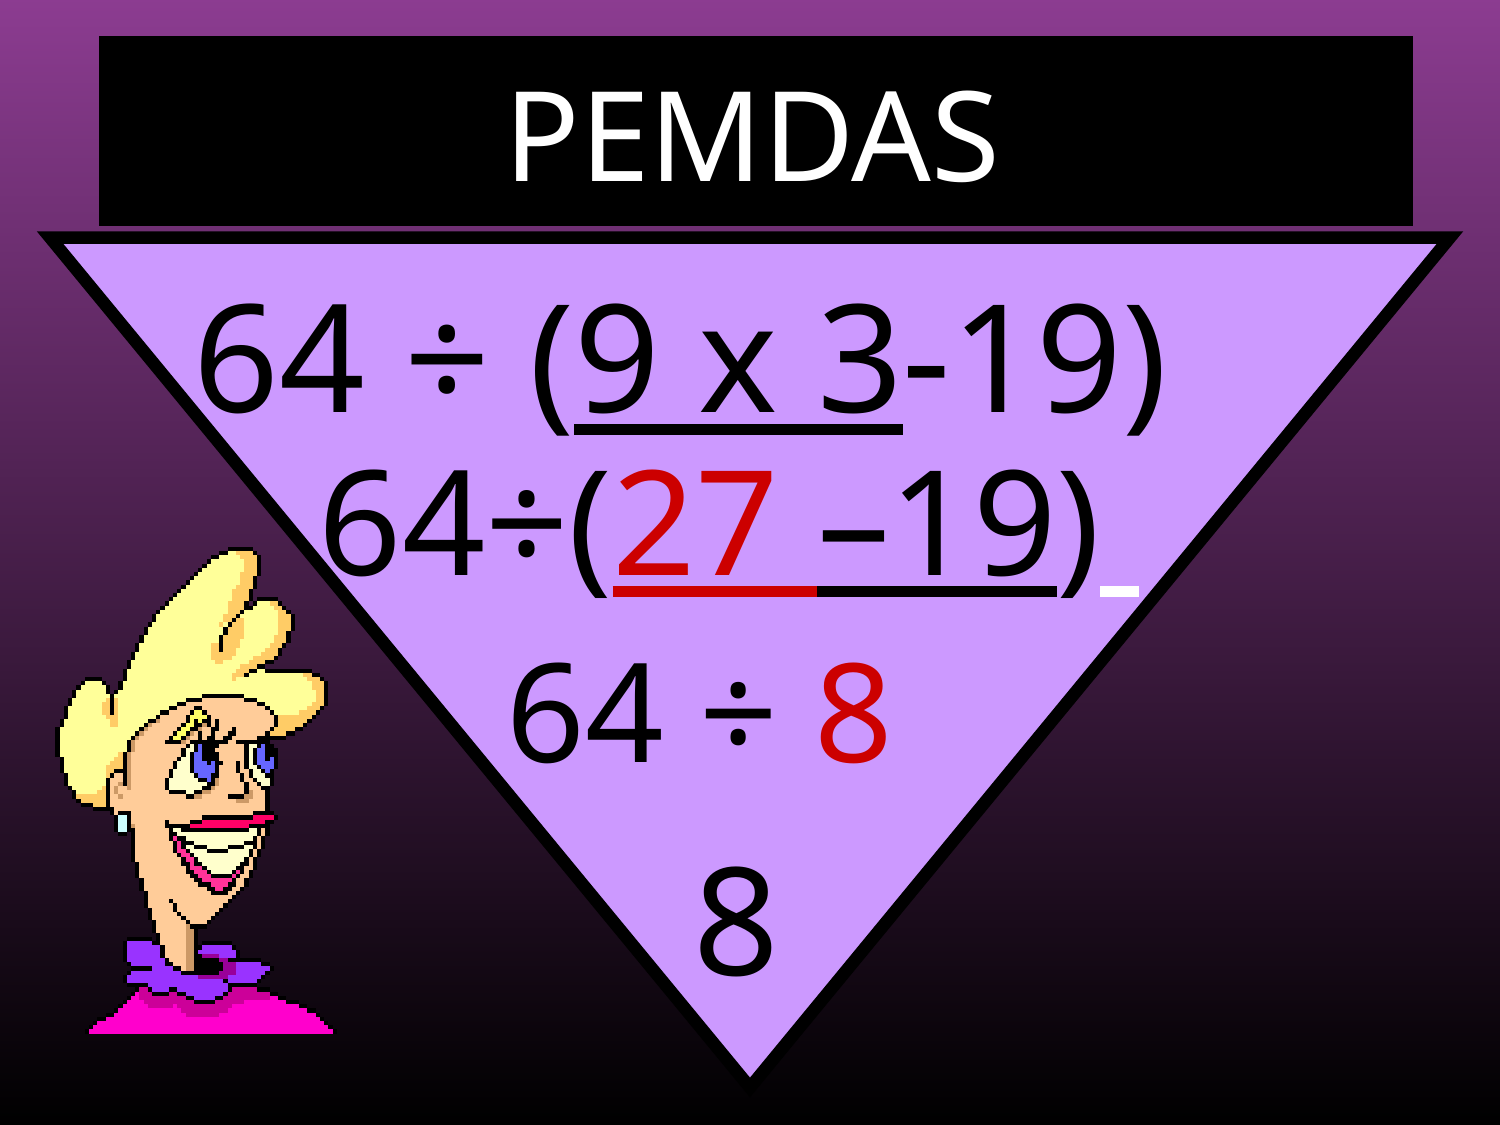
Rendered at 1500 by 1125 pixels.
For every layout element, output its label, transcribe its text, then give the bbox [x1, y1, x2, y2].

title PEMDAS [99, 37, 1413, 225]
picture [35, 518, 396, 1035]
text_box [49, 237, 1451, 1088]
